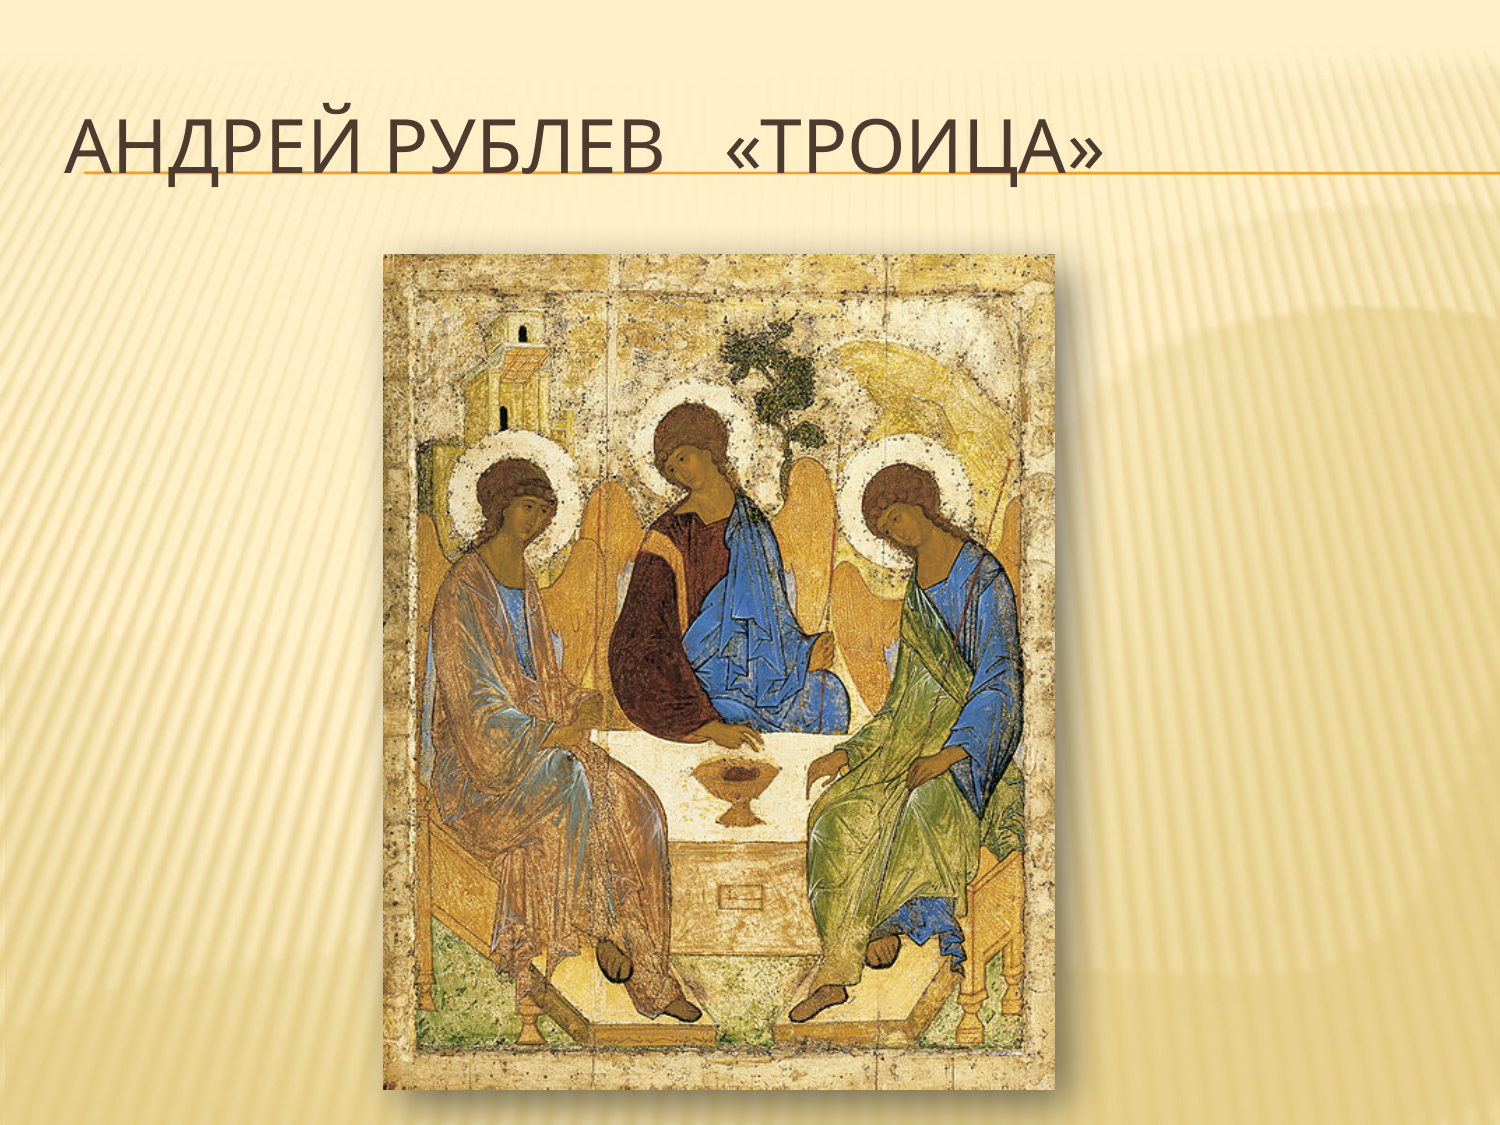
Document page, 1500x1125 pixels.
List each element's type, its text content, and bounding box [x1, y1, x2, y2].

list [383, 253, 1055, 1091]
title Андрей Рублев «Троица» [50, 75, 1475, 213]
